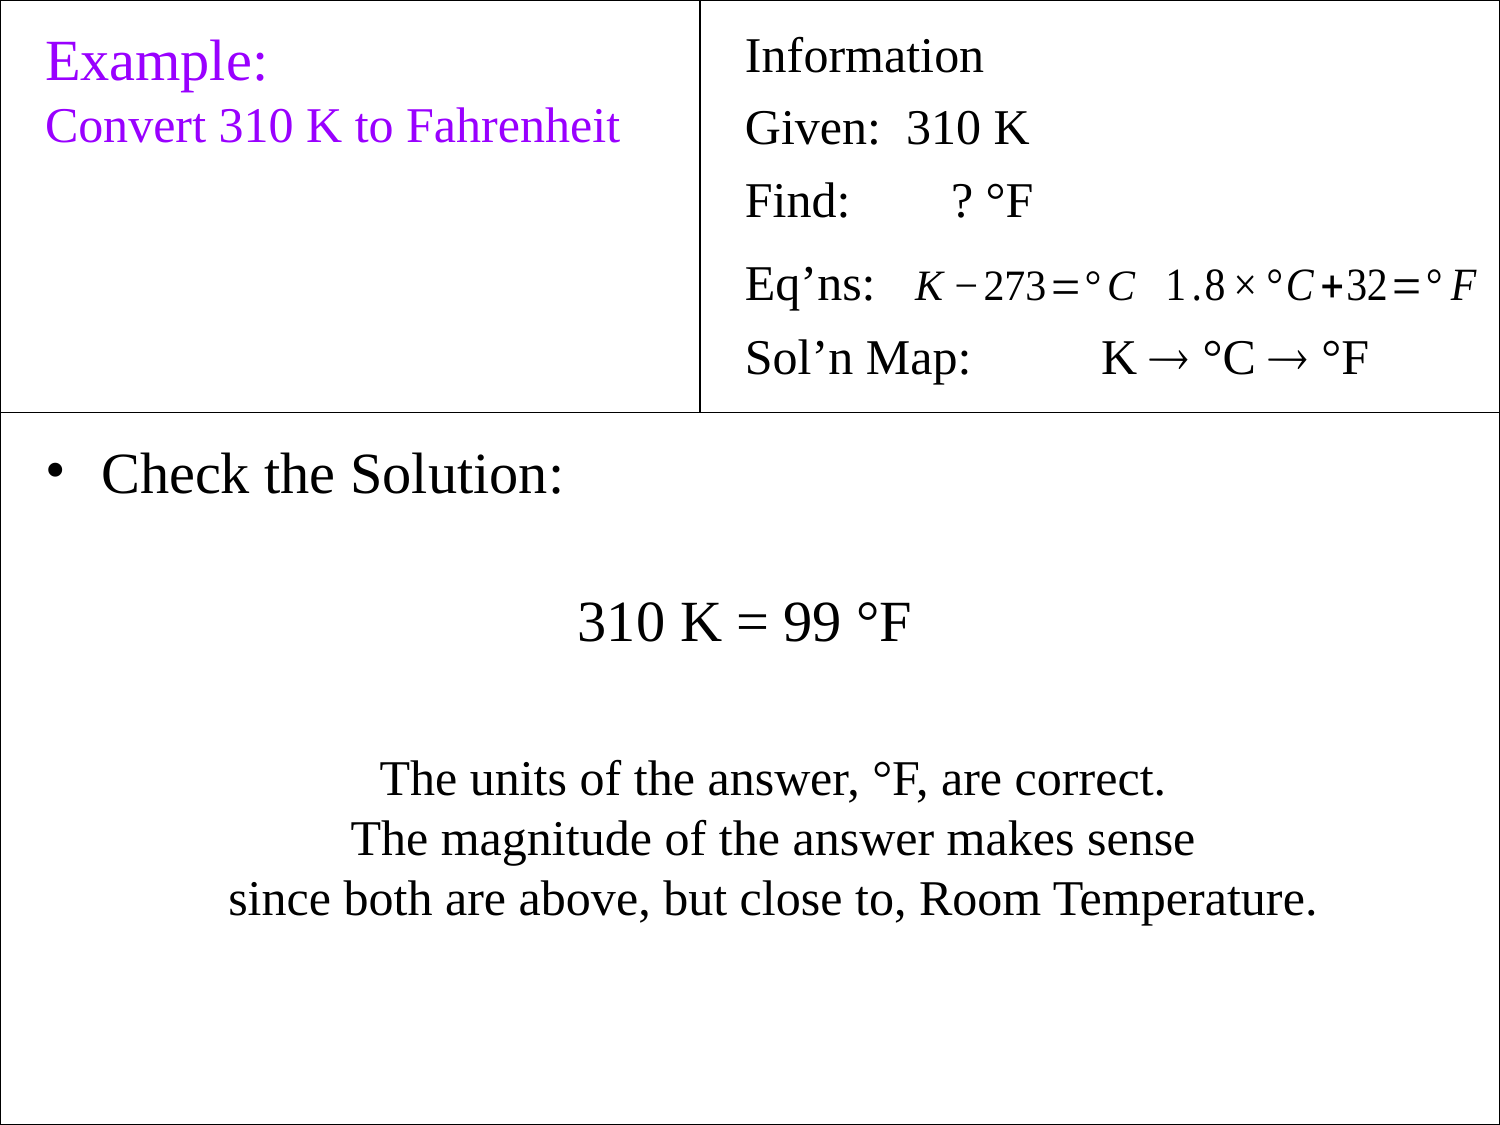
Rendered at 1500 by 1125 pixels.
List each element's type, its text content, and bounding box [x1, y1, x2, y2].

text_box Check the Solution: [0, 413, 1500, 1125]
text_box The units of the answer, °F, are correct. The magnitude of the answer makes sense since both are above, but close to, Room Temperature. [213, 737, 1334, 933]
text_box Information Given: 310 K Find: ? °F Eq’ns: Sol’n Map: K  °C  °F [700, 0, 1500, 413]
text_box Example: Convert 310 K to Fahrenheit [0, 0, 700, 413]
text_box 310 K = 99 °F [562, 575, 942, 661]
